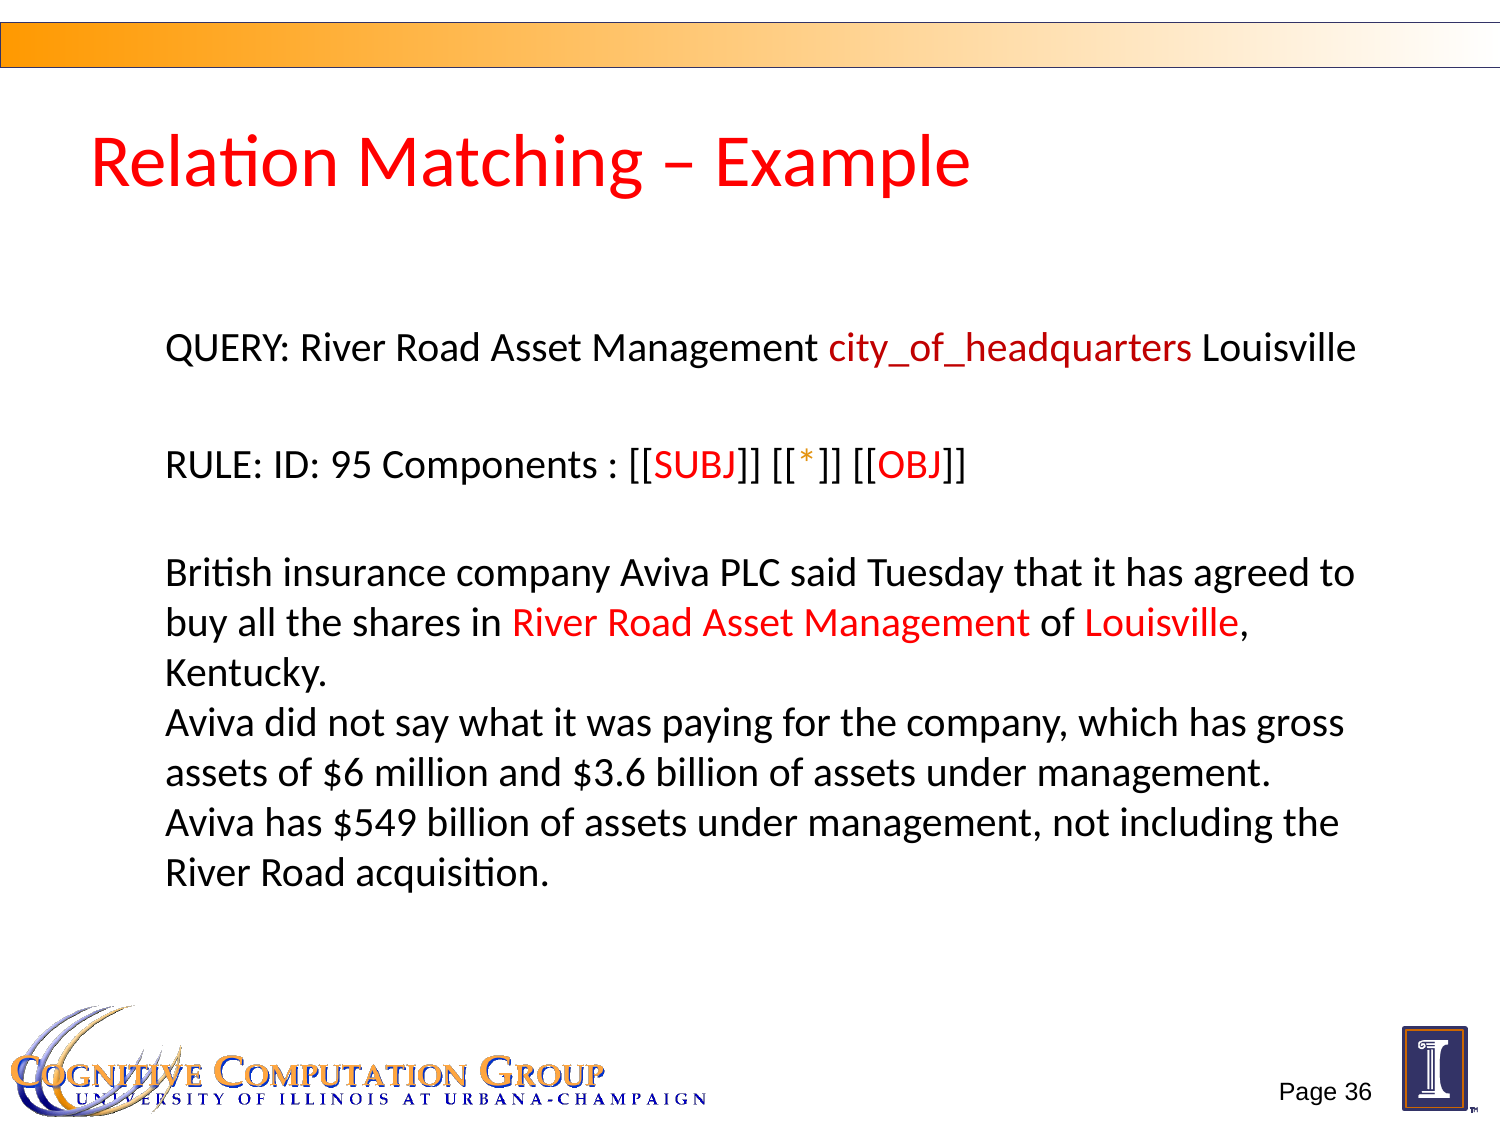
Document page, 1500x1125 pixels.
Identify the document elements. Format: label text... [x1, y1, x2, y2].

title Relation Matching – Example [75, 75, 1425, 238]
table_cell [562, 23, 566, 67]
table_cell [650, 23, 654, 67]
slide_number Page 36 [1237, 1074, 1388, 1113]
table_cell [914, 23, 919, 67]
picture [0, 1000, 713, 1125]
list QUERY: River Road Asset Management city_of_headquarters Louisville RULE: ID: 95 Components : [[SUBJ]] [[*]] [[OBJ]] British insurance company Aviva PLC said Tuesday that it has agreed to buy all the shares in River Road Asset Management of Louisville, Kentucky. Aviva did not say what it was paying for the company, which has gross assets of $6 million and $3.6 billion of assets under management. Aviva has $549 billion of assets under management, not including the River Road acquisition. [75, 262, 1425, 1013]
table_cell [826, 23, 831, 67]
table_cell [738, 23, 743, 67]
